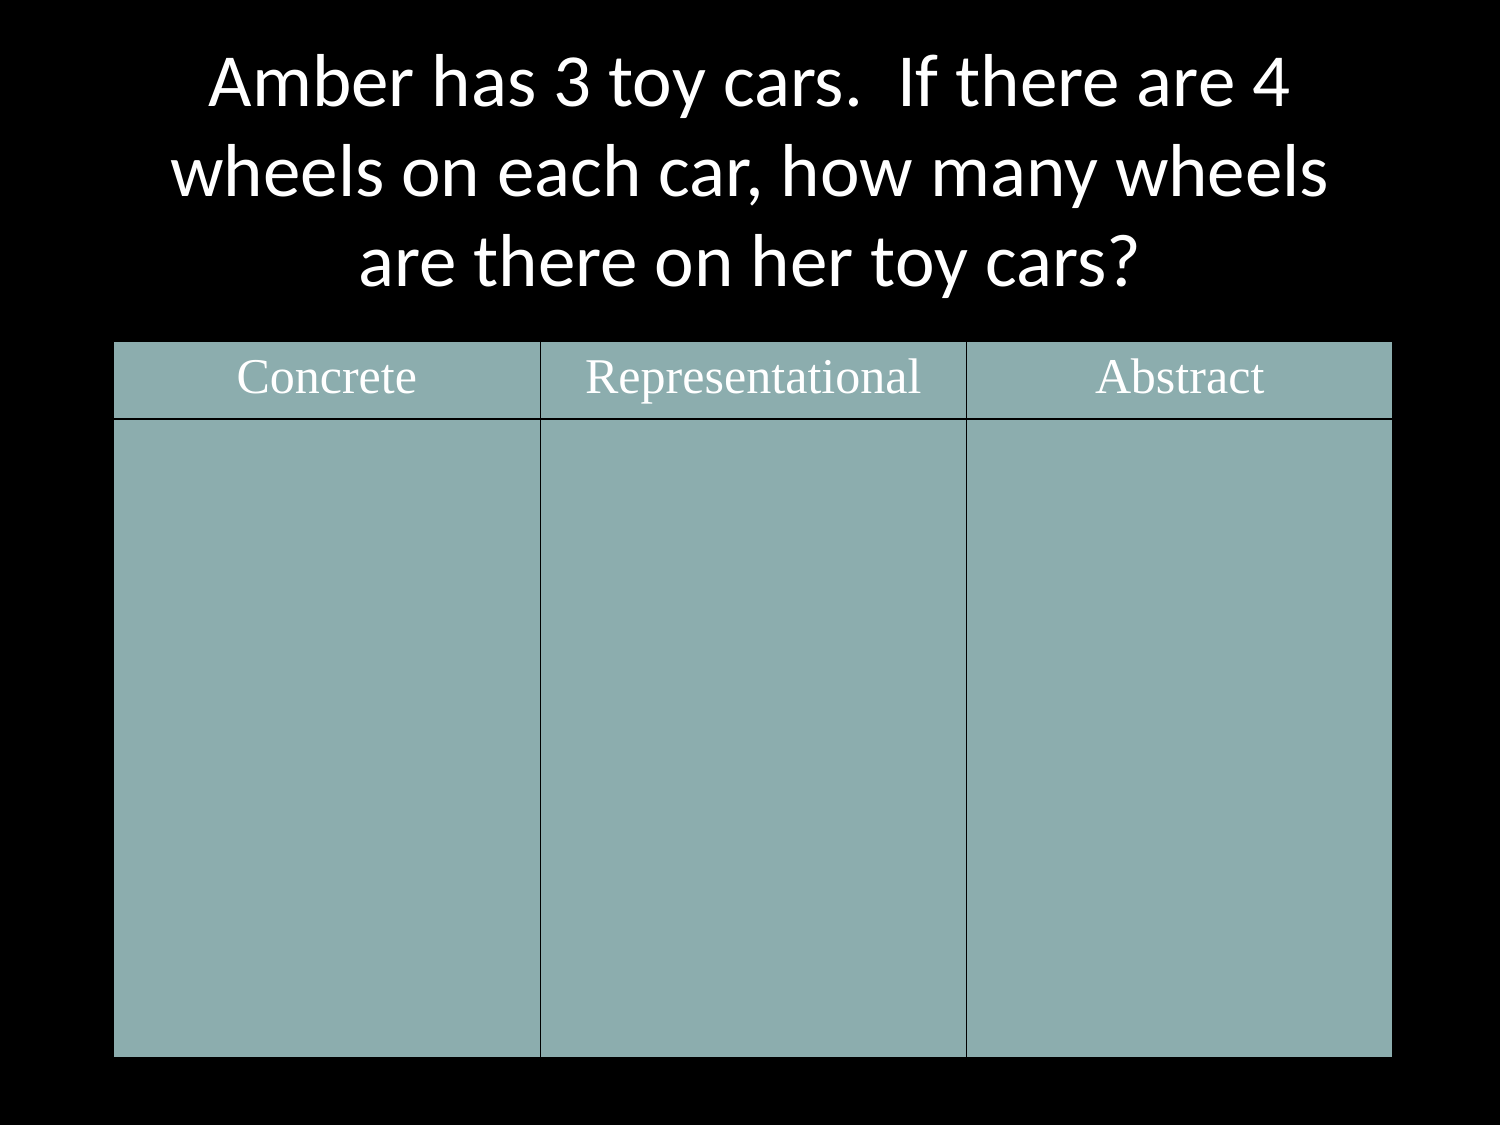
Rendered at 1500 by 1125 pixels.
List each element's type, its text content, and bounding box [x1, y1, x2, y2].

table_cell [114, 420, 540, 1057]
table_header Concrete [114, 342, 540, 418]
table_header Representational [541, 342, 966, 418]
text_box Amber has 3 toy cars. If there are 4 wheels on each car, how many wheels are there on her toy cars? [152, 24, 1349, 310]
table_cell [541, 420, 966, 1057]
table_header Abstract [967, 342, 1392, 418]
table_cell [967, 420, 1392, 1057]
